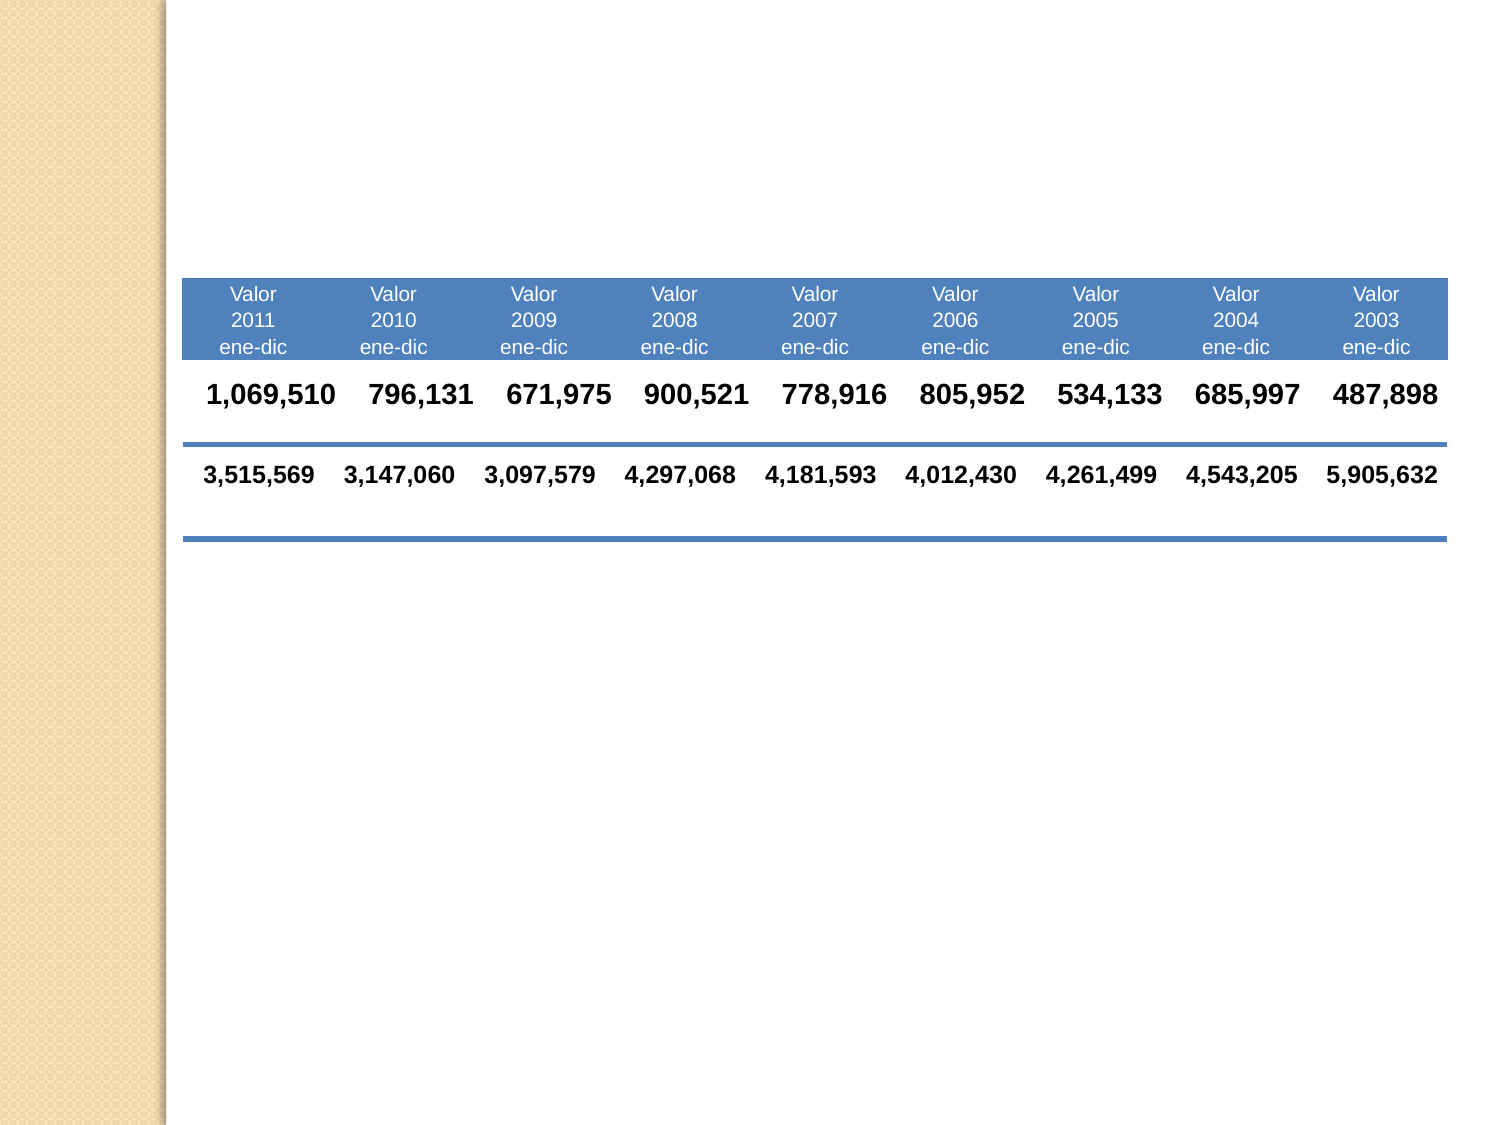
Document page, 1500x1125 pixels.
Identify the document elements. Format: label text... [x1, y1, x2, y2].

table_header Valor 2005 ene-dic [1026, 280, 1166, 358]
table_header 3,097,579 [464, 456, 604, 536]
table_header 1,069,510 [183, 374, 345, 442]
table_header Valor 2006 ene-dic [885, 280, 1026, 358]
table_header 4,543,205 [1166, 456, 1306, 536]
table_header 3,147,060 [324, 456, 464, 536]
table_header 4,261,499 [1026, 456, 1166, 536]
table_header Valor 2007 ene-dic [745, 280, 885, 358]
table_header Valor 2011 ene-dic [184, 280, 324, 358]
table_header 805,952 [896, 374, 1033, 442]
table_header 671,975 [482, 374, 620, 442]
table_header 5,905,632 [1306, 456, 1447, 536]
table_header 900,521 [620, 374, 758, 442]
table_header 4,181,593 [745, 456, 885, 536]
table_header Valor 2009 ene-dic [464, 280, 604, 358]
table_header Valor 2008 ene-dic [604, 280, 745, 358]
table_header Valor 2004 ene-dic [1166, 280, 1306, 358]
table_header 685,997 [1171, 374, 1309, 442]
table_header 3,515,569 [183, 456, 324, 536]
table_header 796,131 [345, 374, 482, 442]
table_header 534,133 [1033, 374, 1171, 442]
table_header Valor 2003 ene-dic [1306, 280, 1446, 358]
table_header 487,898 [1309, 374, 1447, 442]
table_header 4,012,430 [885, 456, 1026, 536]
table_header 778,916 [758, 374, 896, 442]
table_header Valor 2010 ene-dic [324, 280, 464, 358]
table_header 4,297,068 [604, 456, 745, 536]
